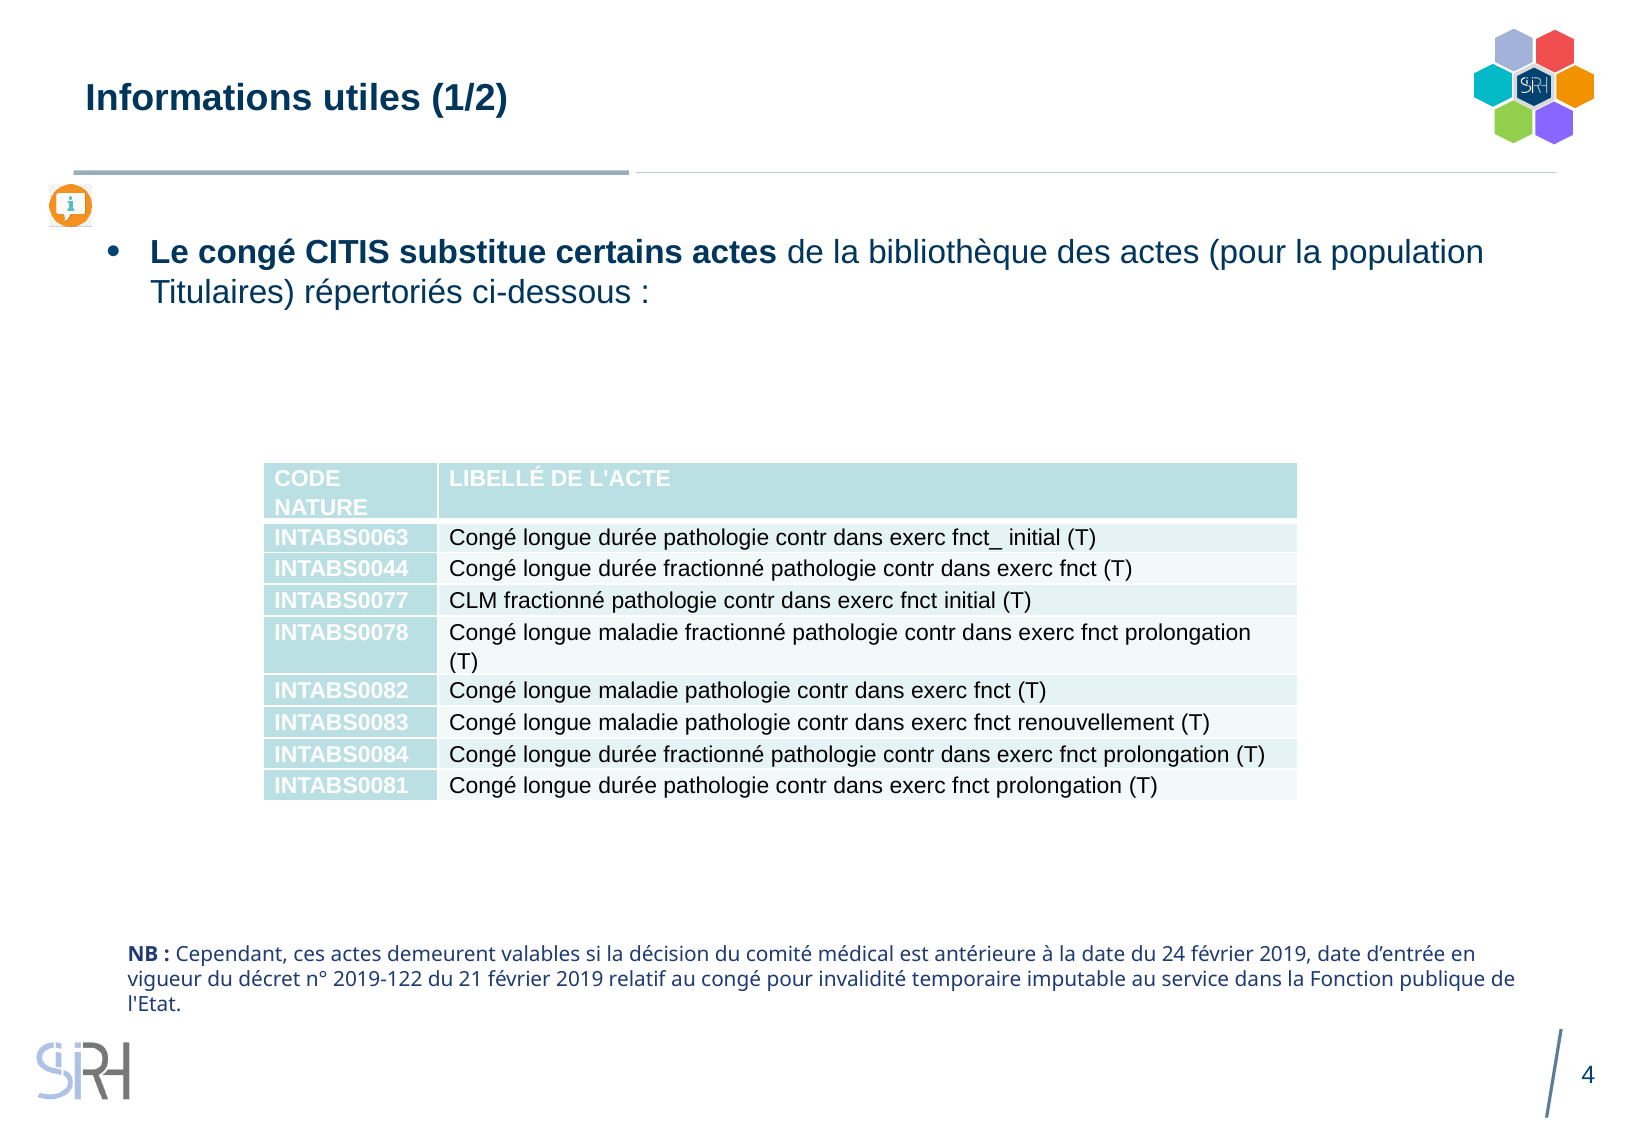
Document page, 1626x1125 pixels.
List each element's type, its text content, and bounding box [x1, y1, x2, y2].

table_cell Congé longue durée fractionné pathologie contr dans exerc fnct (T) [439, 553, 1297, 583]
picture [48, 184, 92, 227]
table_cell INTABS0044 [264, 553, 437, 583]
table_cell INTABS0084 [264, 739, 437, 768]
picture [29, 1035, 136, 1106]
list Le congé CITIS substitue certains actes de la bibliothèque des actes (pour la population Titulaires) répertoriés ci-dessous : [91, 170, 1531, 386]
slide_number 4 [1550, 1031, 1620, 1116]
table_header Libellé de l'acte [439, 463, 1297, 518]
table_cell INTABS0082 [264, 675, 437, 705]
table_cell INTABS0083 [264, 707, 437, 737]
table_cell Congé longue maladie pathologie contr dans exerc fnct renouvellement (T) [439, 707, 1297, 737]
table_cell CLM fractionné pathologie contr dans exerc fnct initial (T) [439, 585, 1297, 615]
table_cell INTABS0081 [264, 770, 437, 800]
table_header Code nature [264, 463, 437, 518]
table_cell Congé longue maladie pathologie contr dans exerc fnct (T) [439, 675, 1297, 705]
text_box NB : Cependant, ces actes demeurent valables si la décision du comité médical est antérieure à la date du 24 février 2019, date d’entrée en vigueur du décret n° 2019-122 du 21 février 2019 relatif au congé pour invalidité temporaire imputable au service dans la Fonction publique de l'Etat. [113, 933, 1531, 1049]
table_cell Congé longue maladie fractionné pathologie contr dans exerc fnct prolongation (T) [439, 617, 1297, 673]
table_cell Congé longue durée fractionné pathologie contr dans exerc fnct prolongation (T) [439, 739, 1297, 768]
table_cell Congé longue durée pathologie contr dans exerc fnct_ initial (T) [439, 524, 1297, 552]
table_cell Congé longue durée pathologie contr dans exerc fnct prolongation (T) [439, 770, 1297, 800]
table_cell INTABS0063 [264, 524, 437, 552]
table_cell INTABS0077 [264, 585, 437, 615]
title Informations utiles (1/2) [70, 42, 1558, 150]
table_cell INTABS0078 [264, 617, 437, 673]
